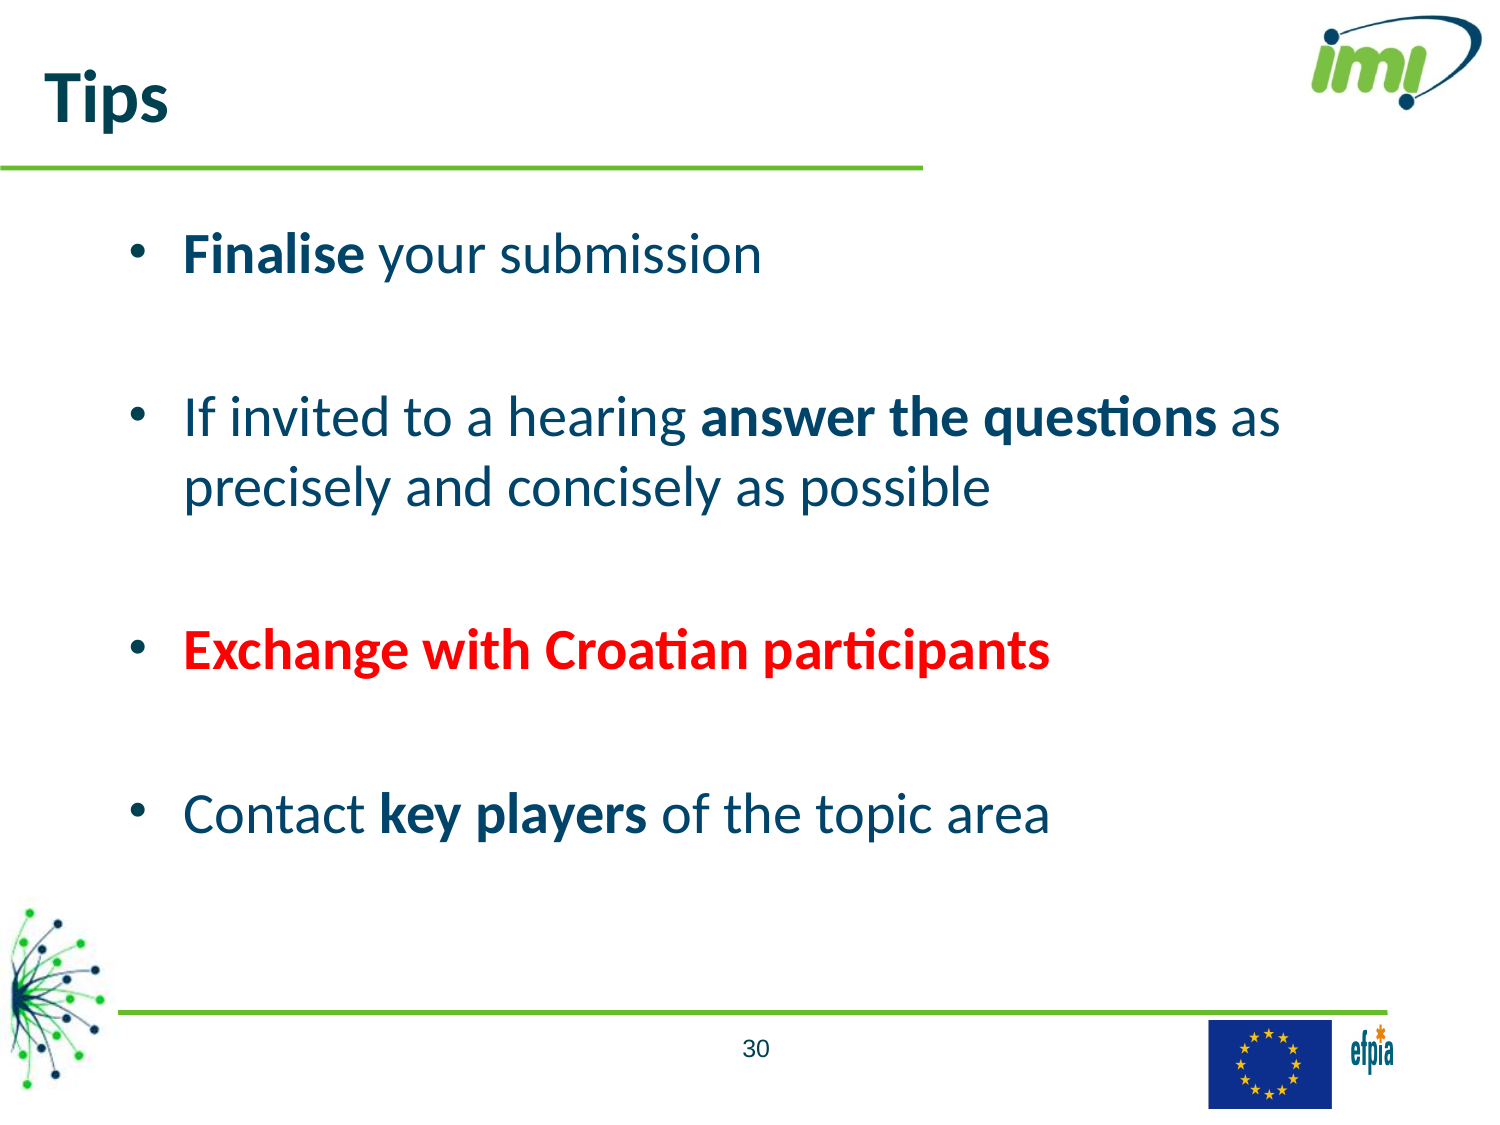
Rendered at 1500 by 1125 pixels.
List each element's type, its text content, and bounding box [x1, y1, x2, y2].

picture [1348, 1020, 1479, 1102]
title Tips [29, 42, 1030, 143]
picture [1290, 9, 1486, 118]
footer 30 [362, 1025, 1150, 1100]
list Finalise your submission If invited to a hearing answer the questions as precisely and concisely as possible Exchange with Croatian participants Contact key players of the topic area [112, 208, 1388, 984]
picture [0, 855, 118, 1099]
